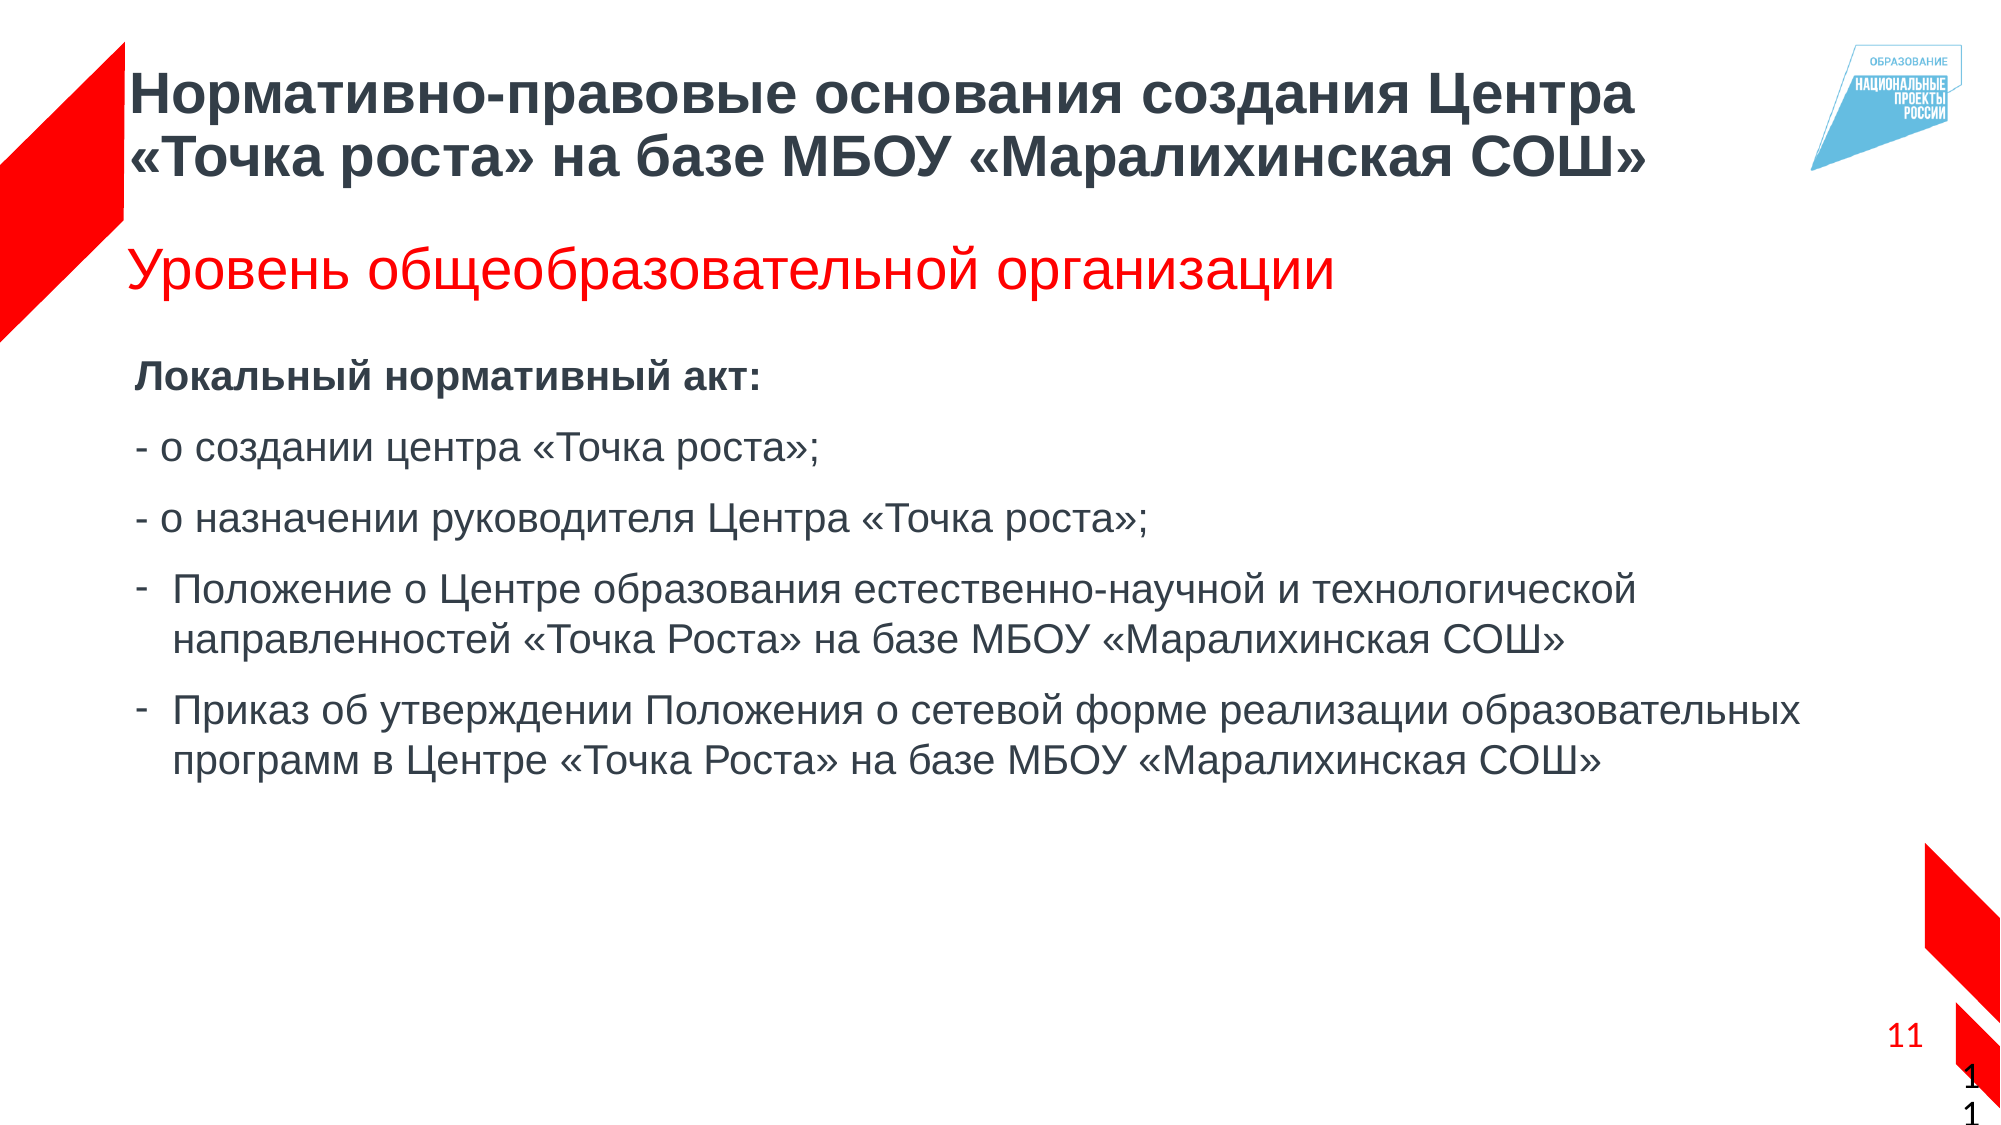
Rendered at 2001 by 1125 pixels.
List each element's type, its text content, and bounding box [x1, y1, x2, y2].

slide_number 11 [1946, 1043, 1984, 1103]
title Нормативно-правовые основания создания Центра «Точка роста» на базе МБОУ «Маралихинская СОШ» [121, 59, 1808, 193]
picture [1802, 41, 1963, 175]
text_box Уровень общеобразовательной организации [111, 223, 1391, 309]
list Локальный нормативный акт: - о создании центра «Точка роста»; - о назначении руководителя Центра «Точка роста»; Положение о Центре образования естественно-научной и технологической направленностей «Точка Роста» на базе МБОУ «Маралихинская СОШ» Приказ об утверждении Положения о сетевой форме реализации образовательных программ в Центре «Точка Роста» на базе МБОУ «Маралихинская СОШ» [126, 340, 1874, 1074]
